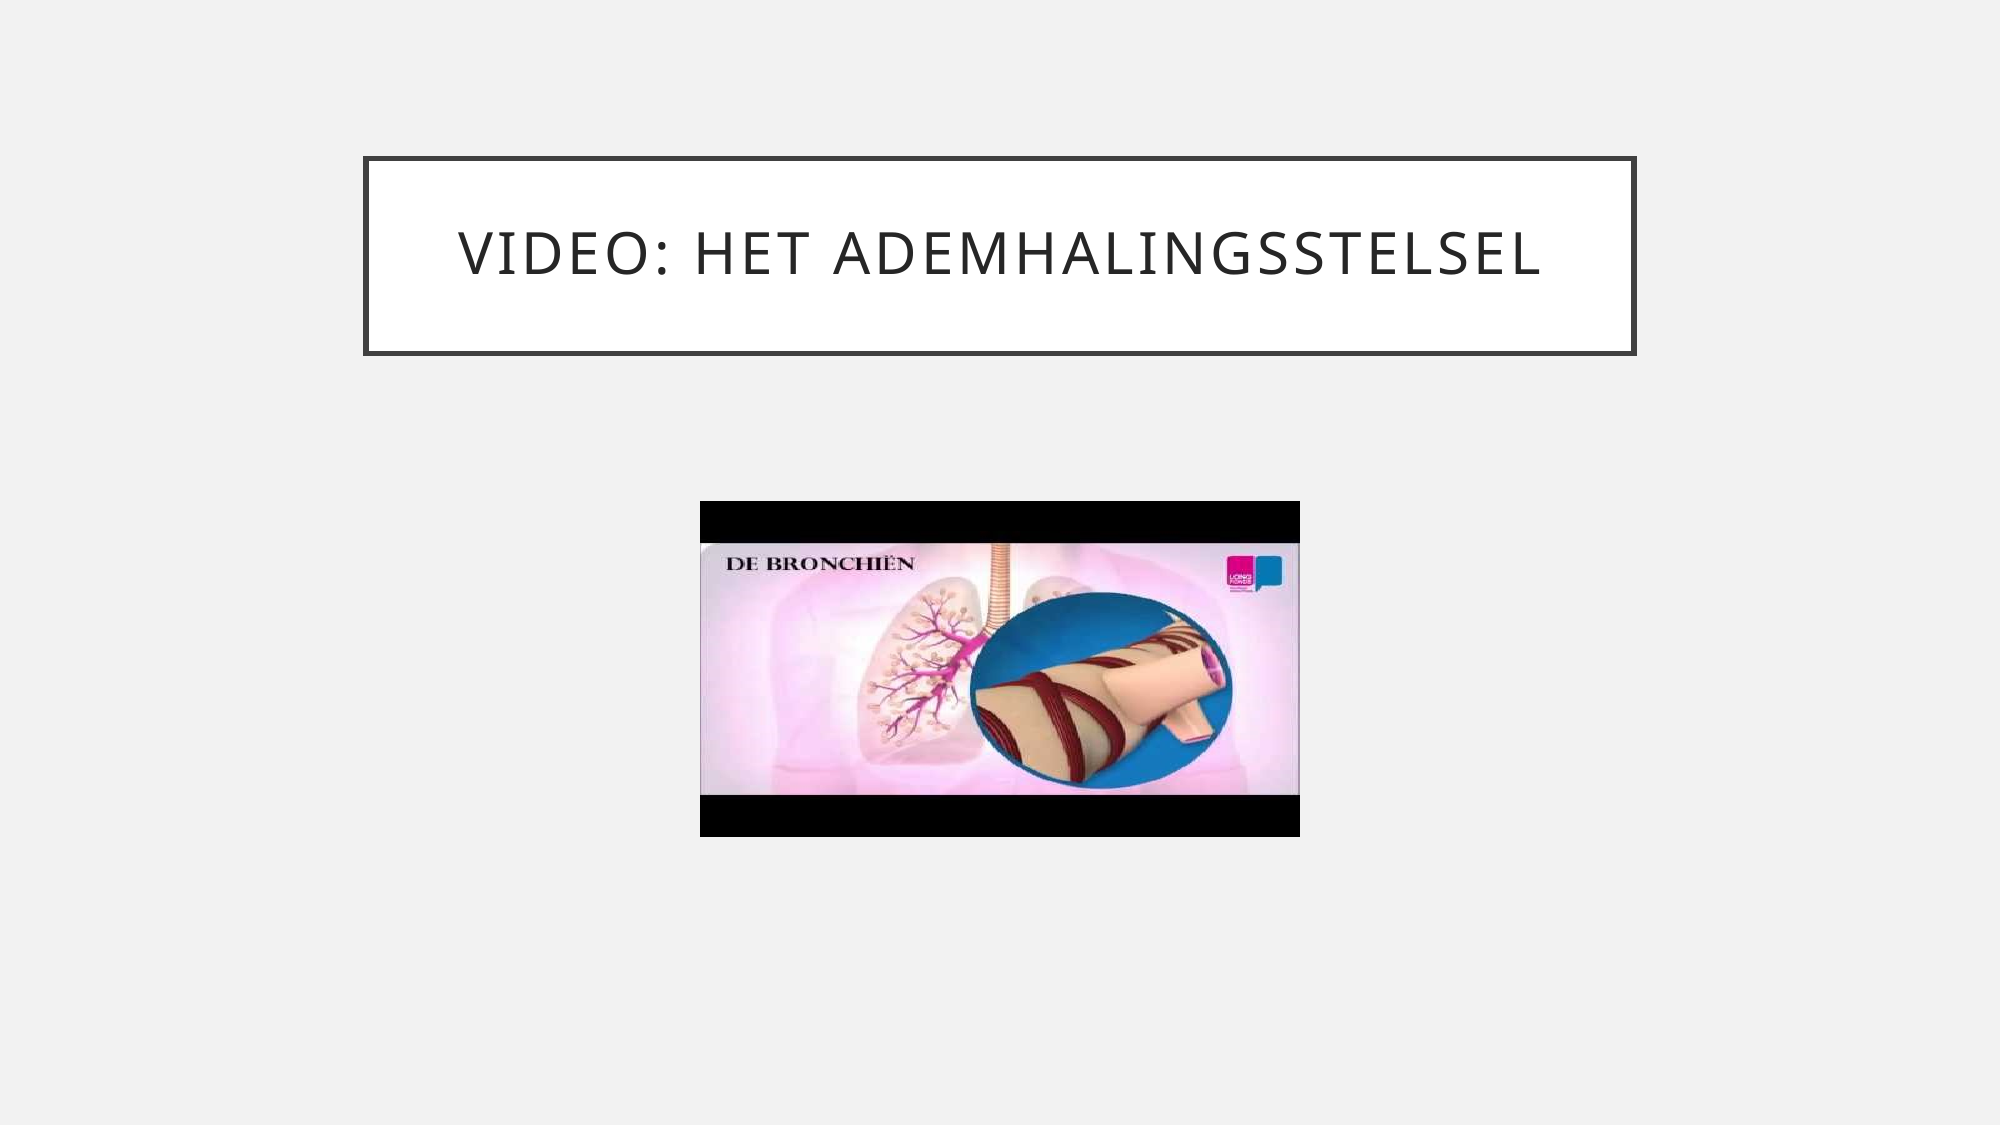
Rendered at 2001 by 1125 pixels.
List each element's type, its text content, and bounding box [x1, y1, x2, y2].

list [699, 500, 1300, 838]
title Video: het ademhalingsstelsel [363, 156, 1637, 356]
